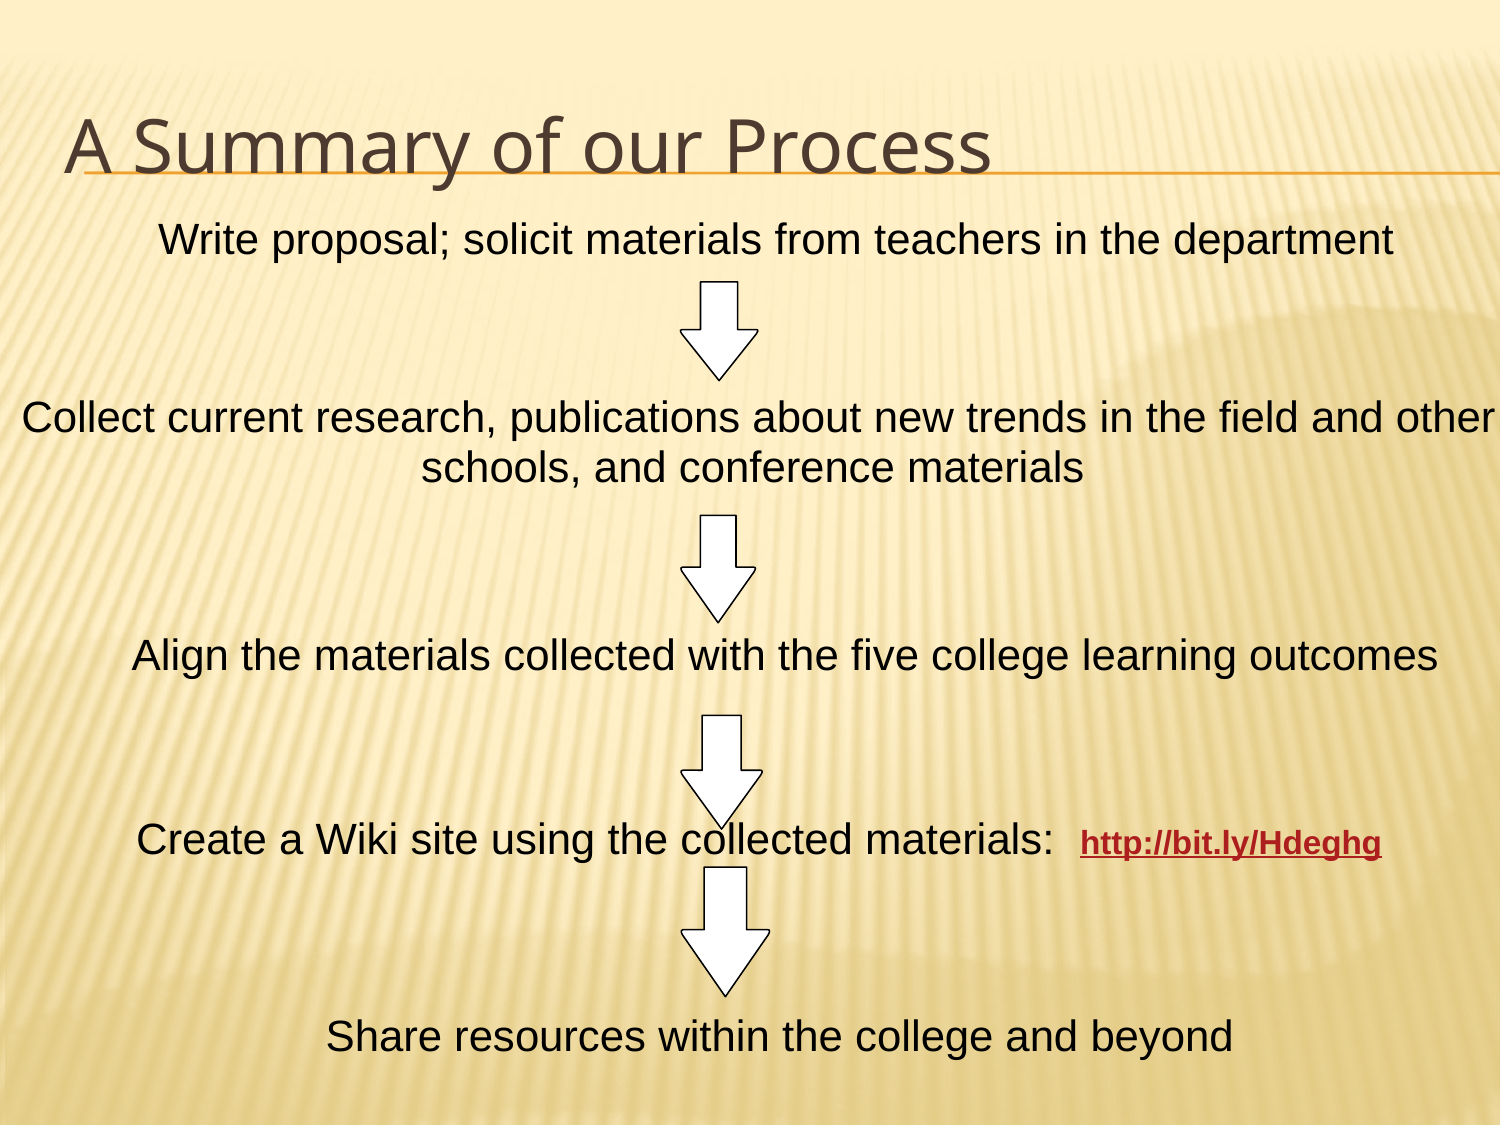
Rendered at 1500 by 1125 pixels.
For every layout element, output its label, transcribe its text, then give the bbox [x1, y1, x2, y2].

text_box Create a Wiki site using the collected materials: http://bit.ly/Hdeghg [18, 814, 1500, 914]
text_box Write proposal; solicit materials from teachers in the department [51, 214, 1500, 265]
text_box Collect current research, publications about new trends in the field and other schools, and conference materials [18, 392, 1500, 493]
title A Summary of our Process [50, 75, 1475, 213]
text_box [680, 515, 756, 623]
text_box [680, 281, 758, 381]
text_box [681, 867, 770, 997]
text_box Align the materials collected with the five college learning outcomes [0, 630, 1500, 681]
text_box Share resources within the college and beyond [49, 1011, 1500, 1061]
text_box [681, 715, 763, 814]
